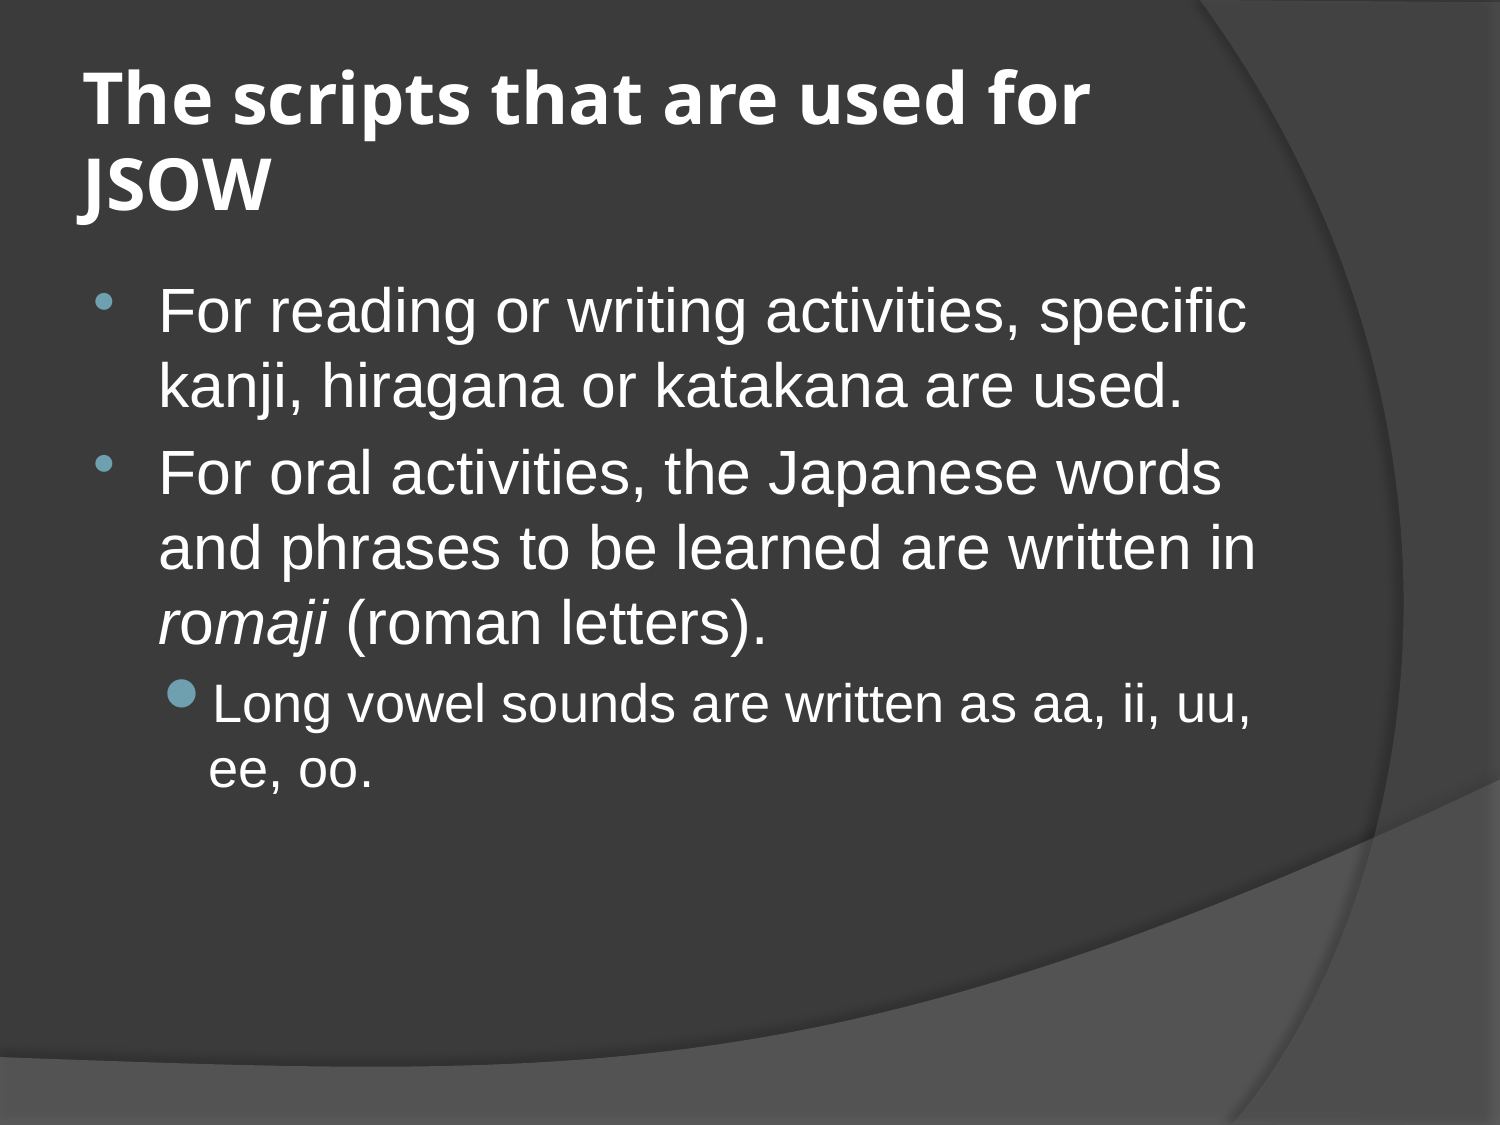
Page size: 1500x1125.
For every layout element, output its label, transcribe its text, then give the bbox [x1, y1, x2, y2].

title The scripts that are used for JSOW [75, 45, 1300, 233]
list For reading or writing activities, specific kanji, hiragana or katakana are used. For oral activities, the Japanese words and phrases to be learned are written in romaji (roman letters). Long vowel sounds are written as aa, ii, uu, ee, oo. [75, 262, 1300, 1005]
